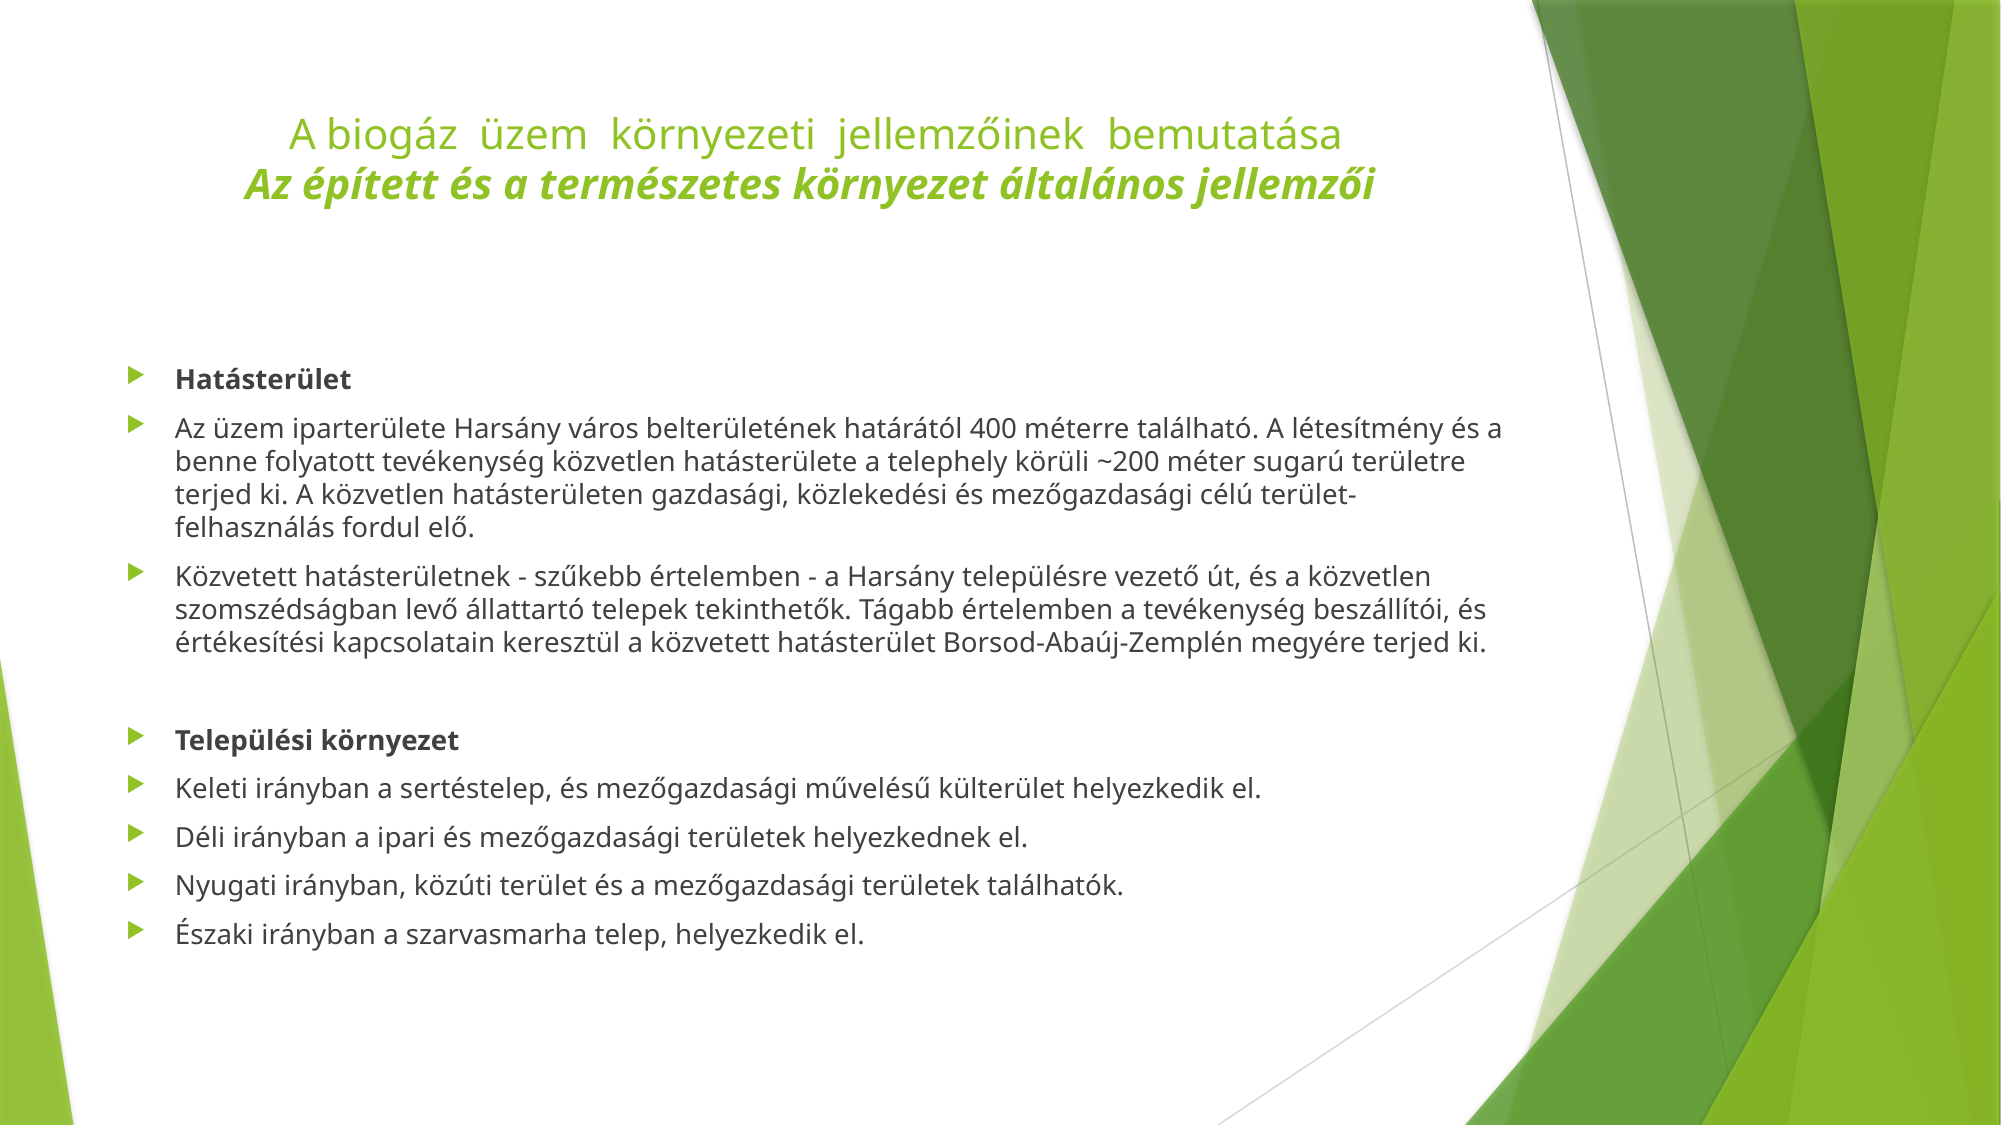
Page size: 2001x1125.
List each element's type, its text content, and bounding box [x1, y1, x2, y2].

title A biogáz üzem környezeti jellemzőinek bemutatása Az épített és a természetes környezet általános jellemzői [111, 99, 1522, 317]
list Hatásterület Az üzem iparterülete Harsány város belterületének határától 400 méterre található. A létesítmény és a benne folyatott tevékenység közvetlen hatásterülete a telephely körüli ~200 méter sugarú területre terjed ki. A közvetlen hatásterületen gazdasági, közlekedési és mezőgazdasági célú terület-felhasználás fordul elő. Közvetett hatásterületnek - szűkebb értelemben - a Harsány településre vezető út, és a közvetlen szomszédságban levő állattartó telepek tekinthetők. Tágabb értelemben a tevékenység beszállítói, és értékesítési kapcsolatain keresztül a közvetett hatásterület Borsod-Abaúj-Zemplén megyére terjed ki. Települési környezet Keleti irányban a sertéstelep, és mezőgazdasági művelésű külterület helyezkedik el. Déli irányban a ipari és mezőgazdasági területek helyezkednek el. Nyugati irányban, közúti terület és a mezőgazdasági területek találhatók. Északi irányban a szarvasmarha telep, helyezkedik el. [111, 354, 1522, 992]
